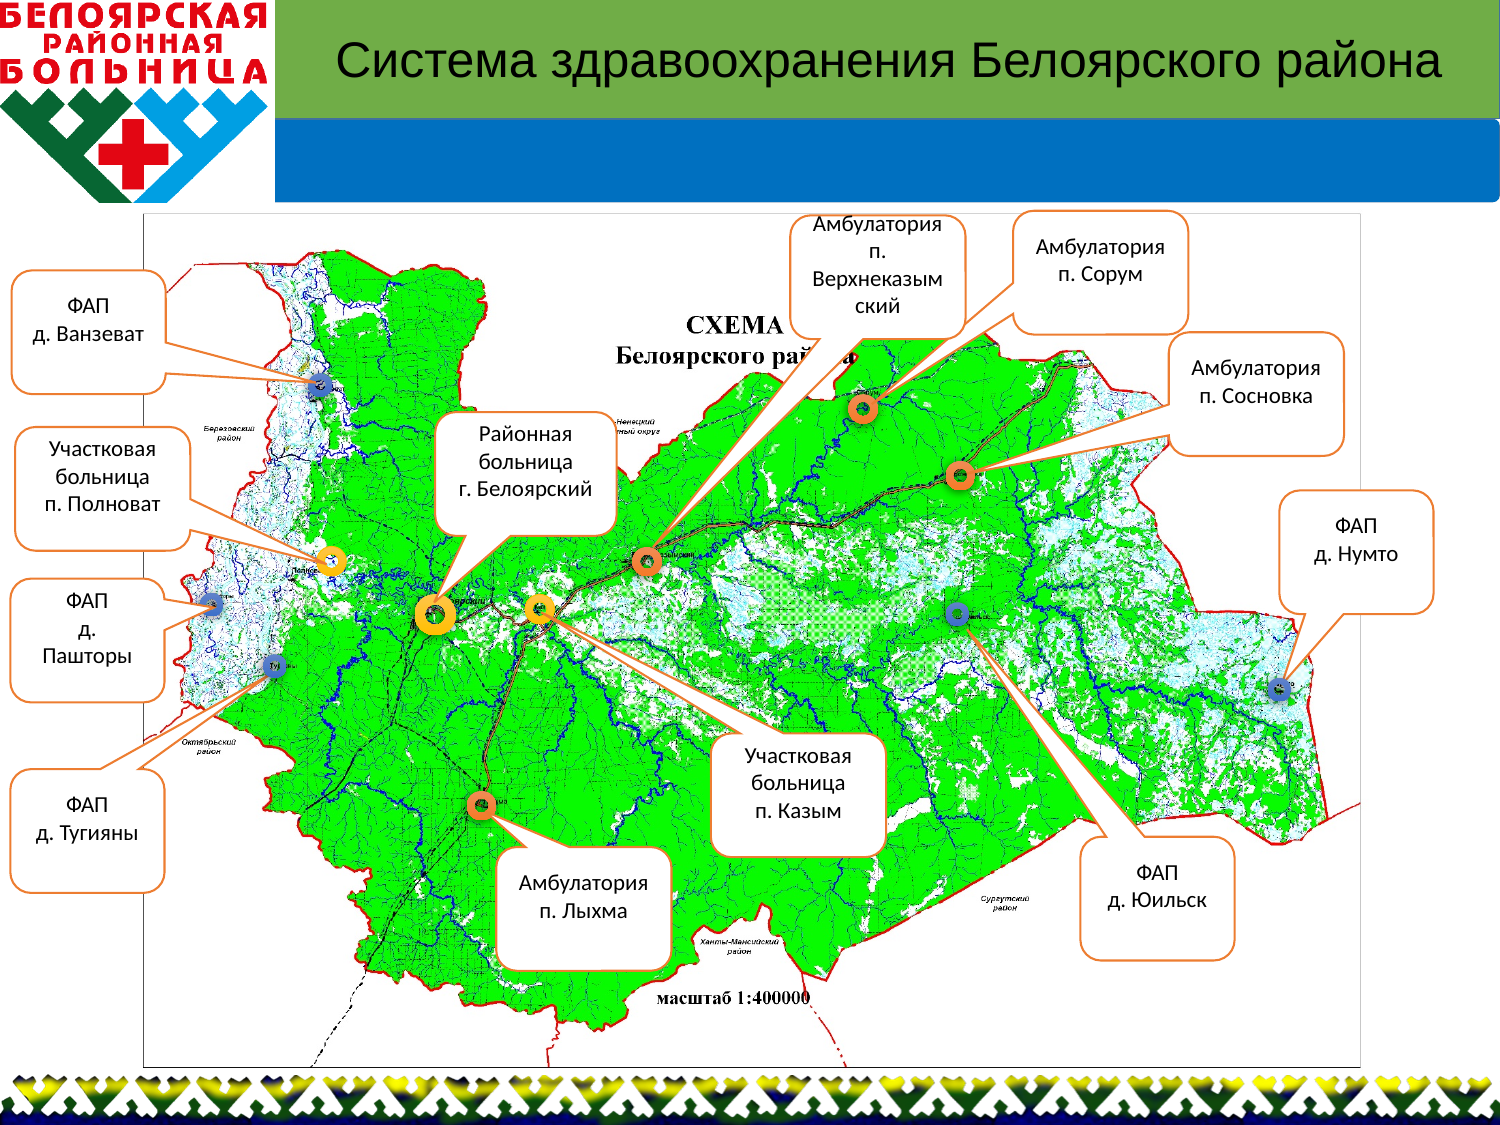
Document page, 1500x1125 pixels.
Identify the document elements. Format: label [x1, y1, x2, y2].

picture [136, 209, 1369, 1075]
list [0, 0, 275, 203]
text_box [0, 0, 1500, 1125]
